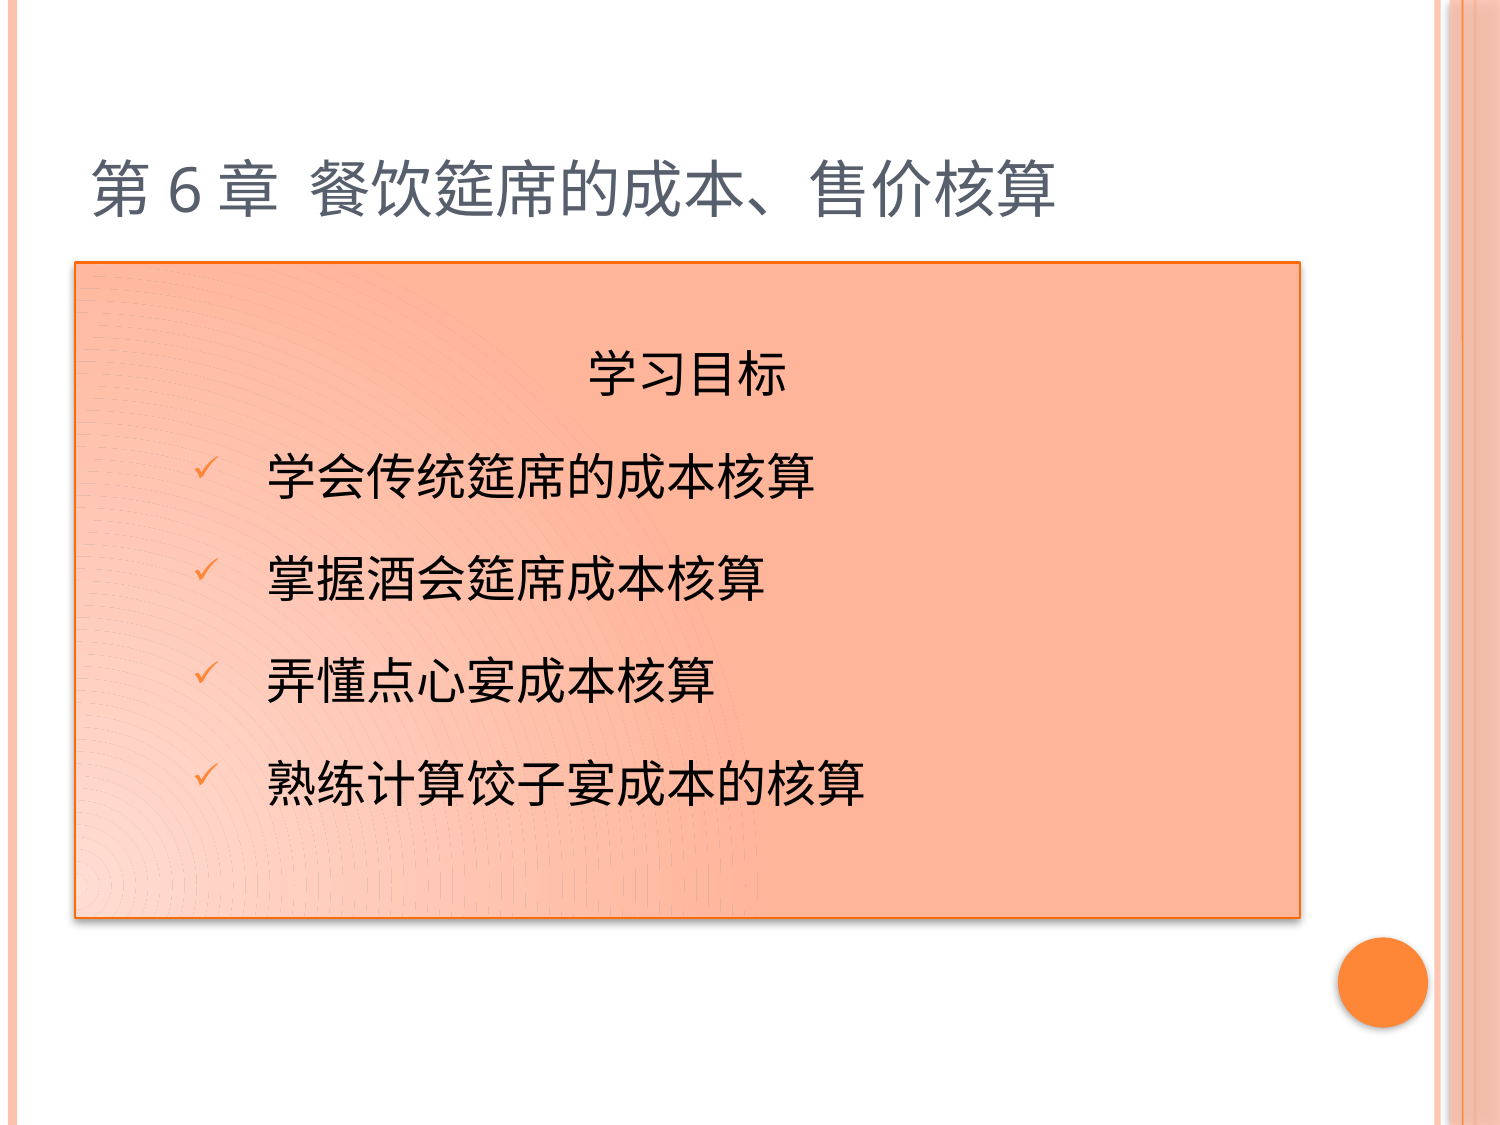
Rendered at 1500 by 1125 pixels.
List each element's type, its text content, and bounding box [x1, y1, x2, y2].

title 第6章 餐饮筵席的成本、售价核算 [75, 45, 1300, 233]
list 学习目标 学会传统筵席的成本核算 掌握酒会筵席成本核算 弄懂点心宴成本核算 熟练计算饺子宴成本的核算 [74, 261, 1301, 919]
